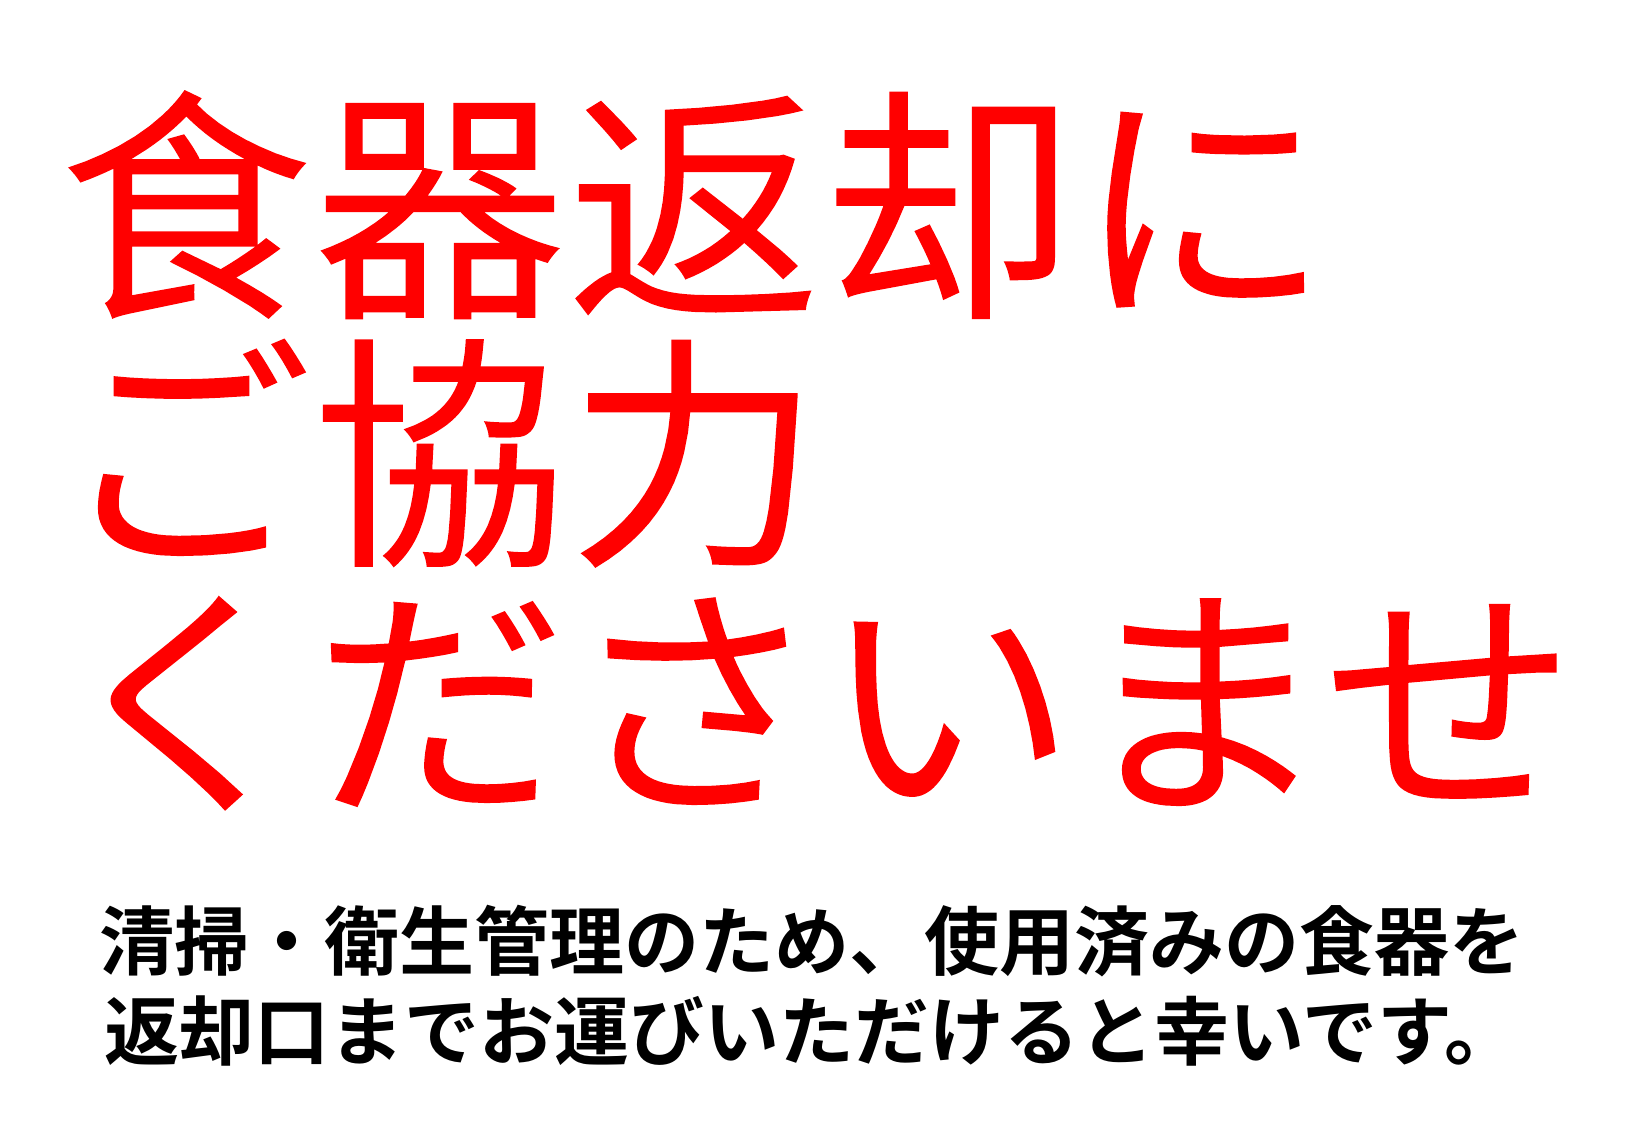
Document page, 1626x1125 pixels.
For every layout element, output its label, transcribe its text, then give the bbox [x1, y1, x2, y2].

text_box 清掃・衛生管理のため、使用済みの食器を返却口までお運びいただけると幸いです。 [68, 887, 1557, 1083]
